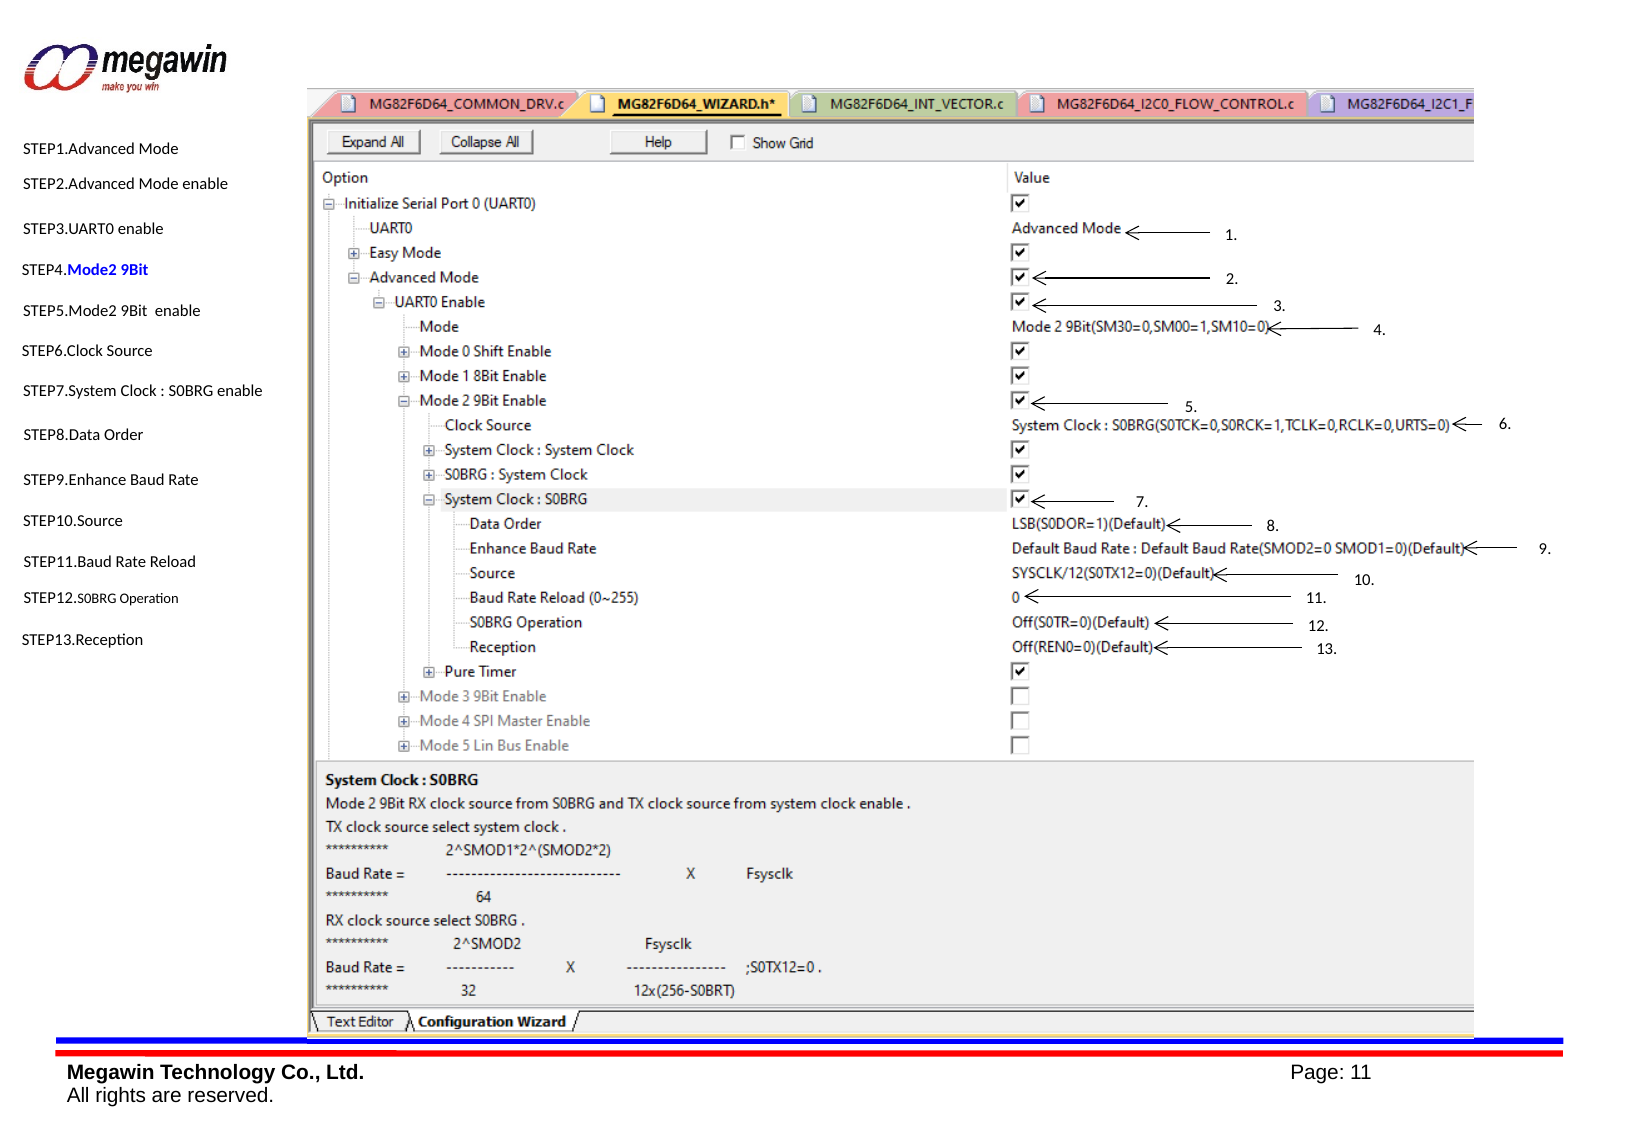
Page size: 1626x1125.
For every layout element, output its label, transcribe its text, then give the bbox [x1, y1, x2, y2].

text_box STEP8.Data Order [8, 416, 274, 452]
text_box STEP2.Advanced Mode enable [8, 165, 274, 221]
text_box STEP13.Reception [7, 621, 242, 656]
text_box 9. [1524, 530, 1590, 565]
text_box STEP4.Mode2 9Bit [7, 250, 192, 286]
picture [19, 37, 231, 97]
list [307, 88, 1473, 1039]
text_box STEP3.UART0 enable [8, 210, 193, 246]
text_box STEP6.Clock Source [7, 332, 273, 368]
text_box STEP10.Source [8, 502, 231, 538]
text_box STEP11.Baud Rate Reload [8, 543, 244, 578]
text_box STEP5.Mode2 9Bit enable [8, 292, 221, 328]
text_box STEP9.Enhance Baud Rate [8, 461, 244, 496]
text_box STEP1.Advanced Mode [8, 130, 296, 166]
text_box STEP12.S0BRG Operation [8, 579, 307, 615]
text_box STEP7.System Clock : S0BRG enable [8, 372, 307, 408]
text_box 6. [1484, 405, 1550, 441]
